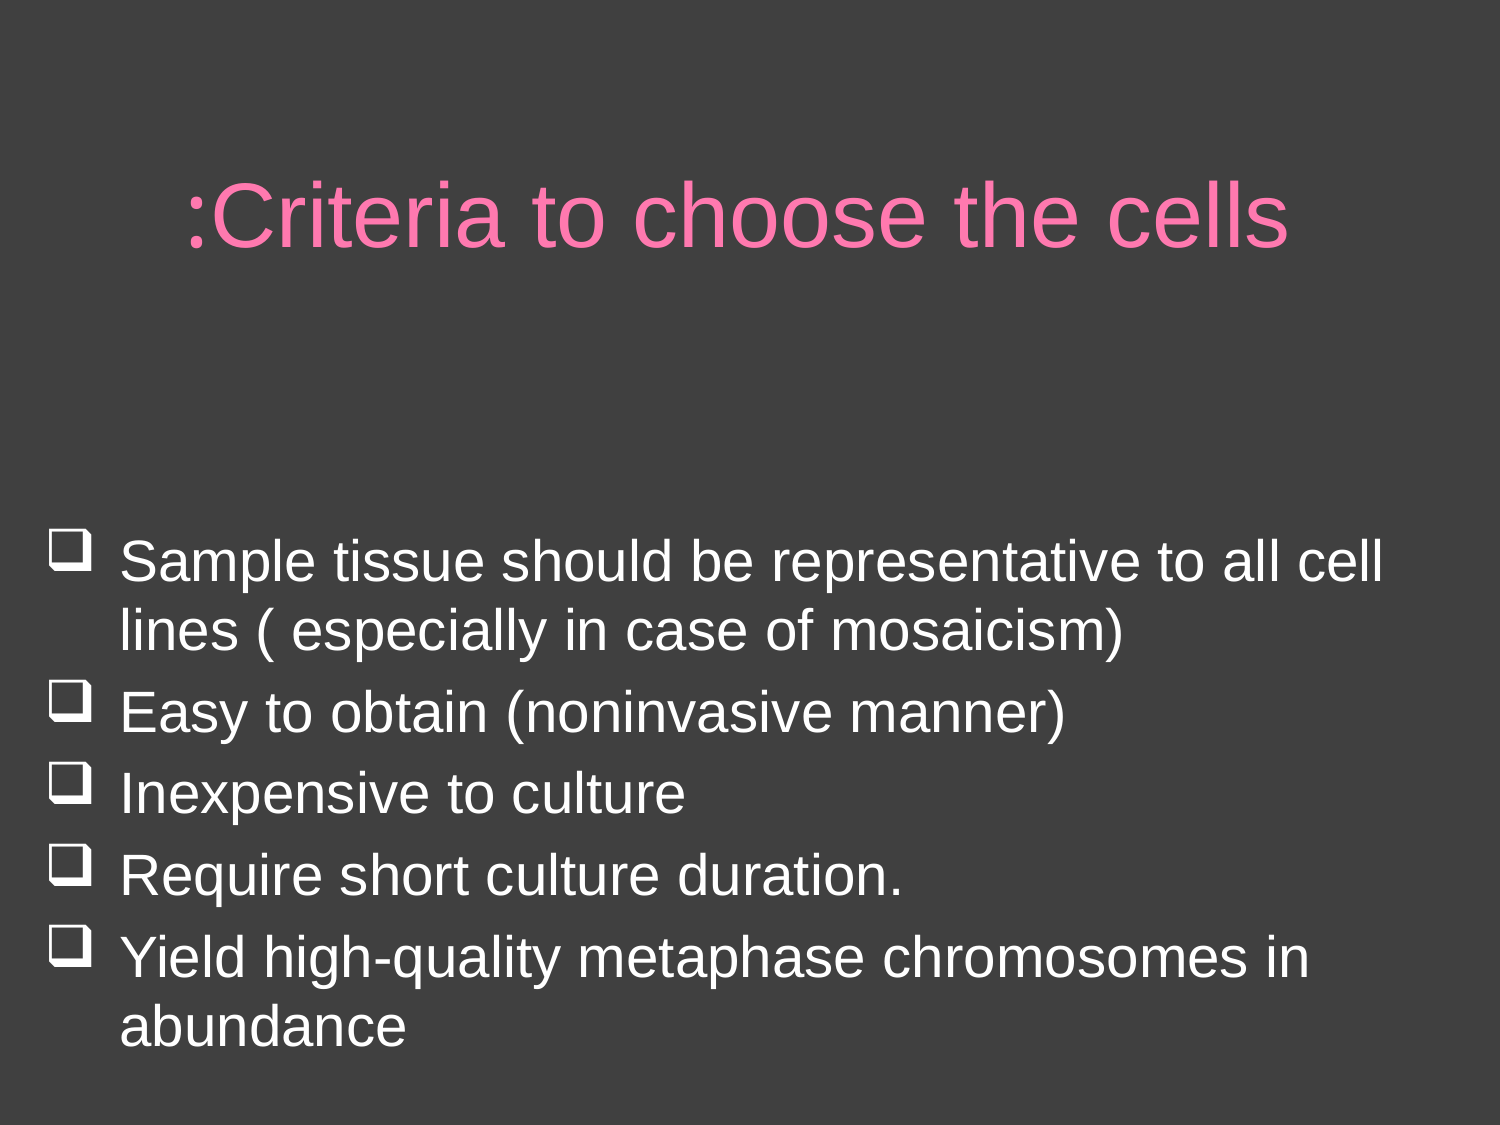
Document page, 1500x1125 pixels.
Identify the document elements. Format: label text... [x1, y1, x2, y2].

title Criteria to choose the cells: [100, 90, 1376, 332]
subtitle Sample tissue should be representative to all cell lines ( especially in case of mosaicism) Easy to obtain (noninvasive manner) Inexpensive to culture Require short culture duration. Yield high-quality metaphase chromosomes in abundance [29, 515, 1500, 1125]
